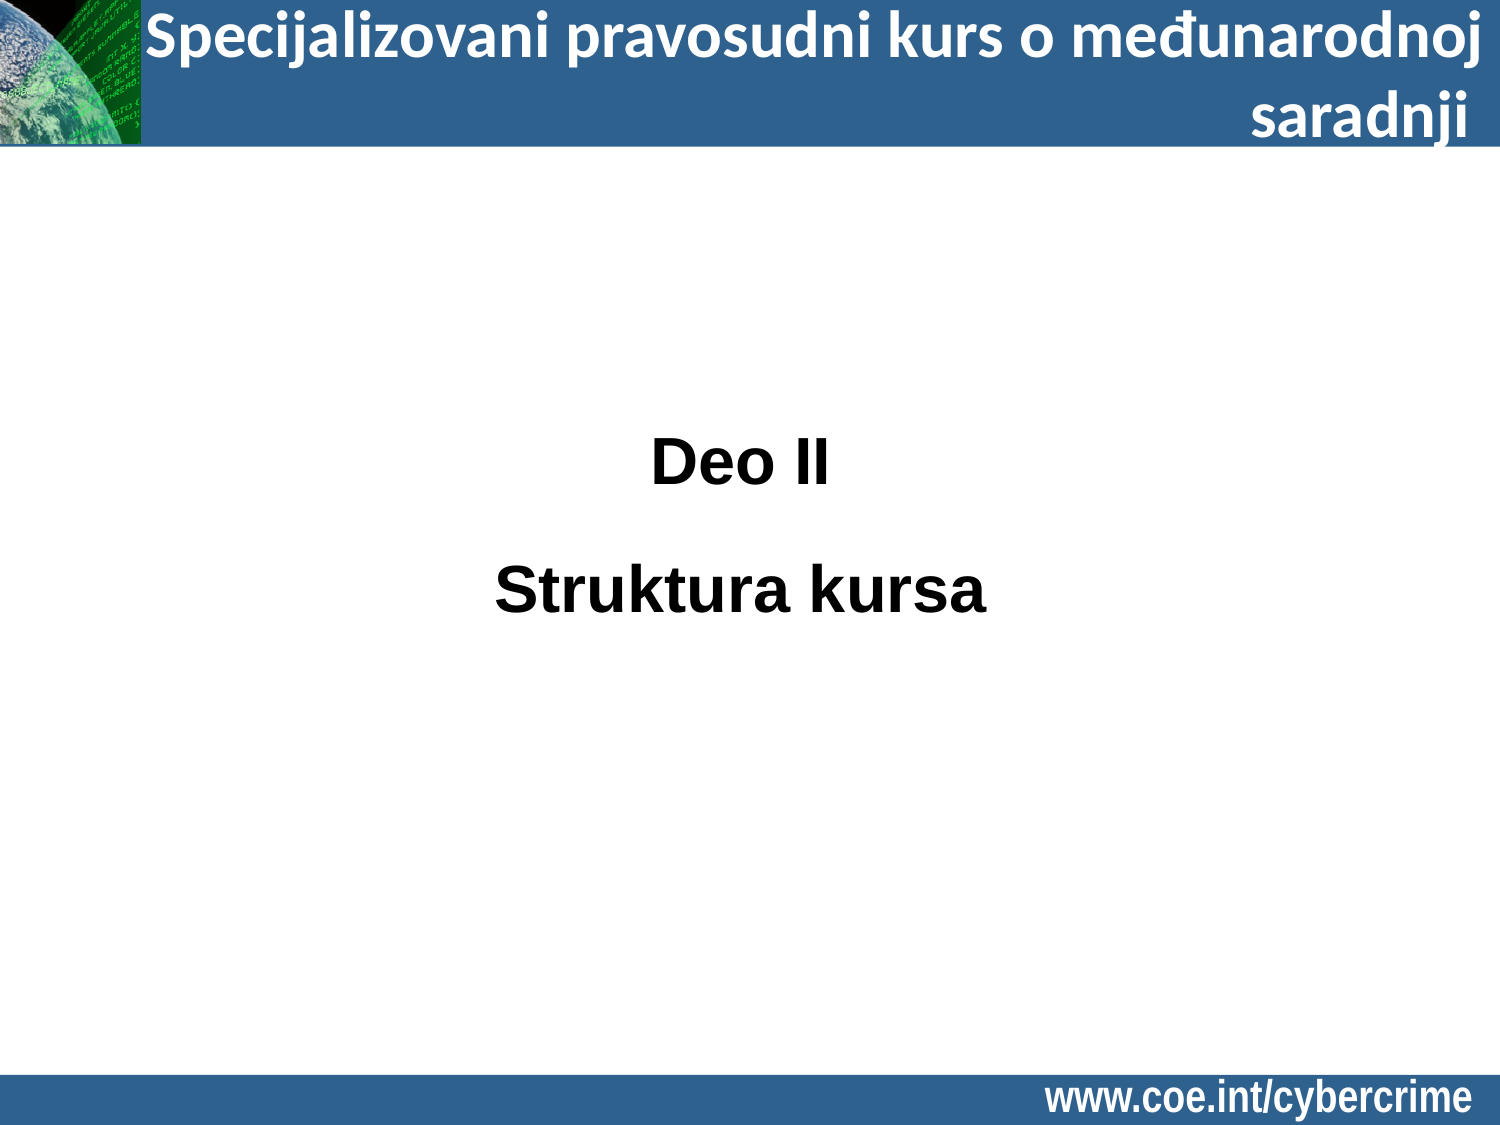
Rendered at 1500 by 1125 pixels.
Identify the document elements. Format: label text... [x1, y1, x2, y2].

text_box www.coe.int/cybercrime [1030, 1059, 1500, 1125]
text_box Deo II Struktura kursa [50, 425, 1450, 633]
text_box Specijalizovani pravosudni kurs o međunarodnoj saradnji [143, 0, 1500, 149]
text_box [0, 1073, 1030, 1125]
picture [0, 0, 141, 144]
